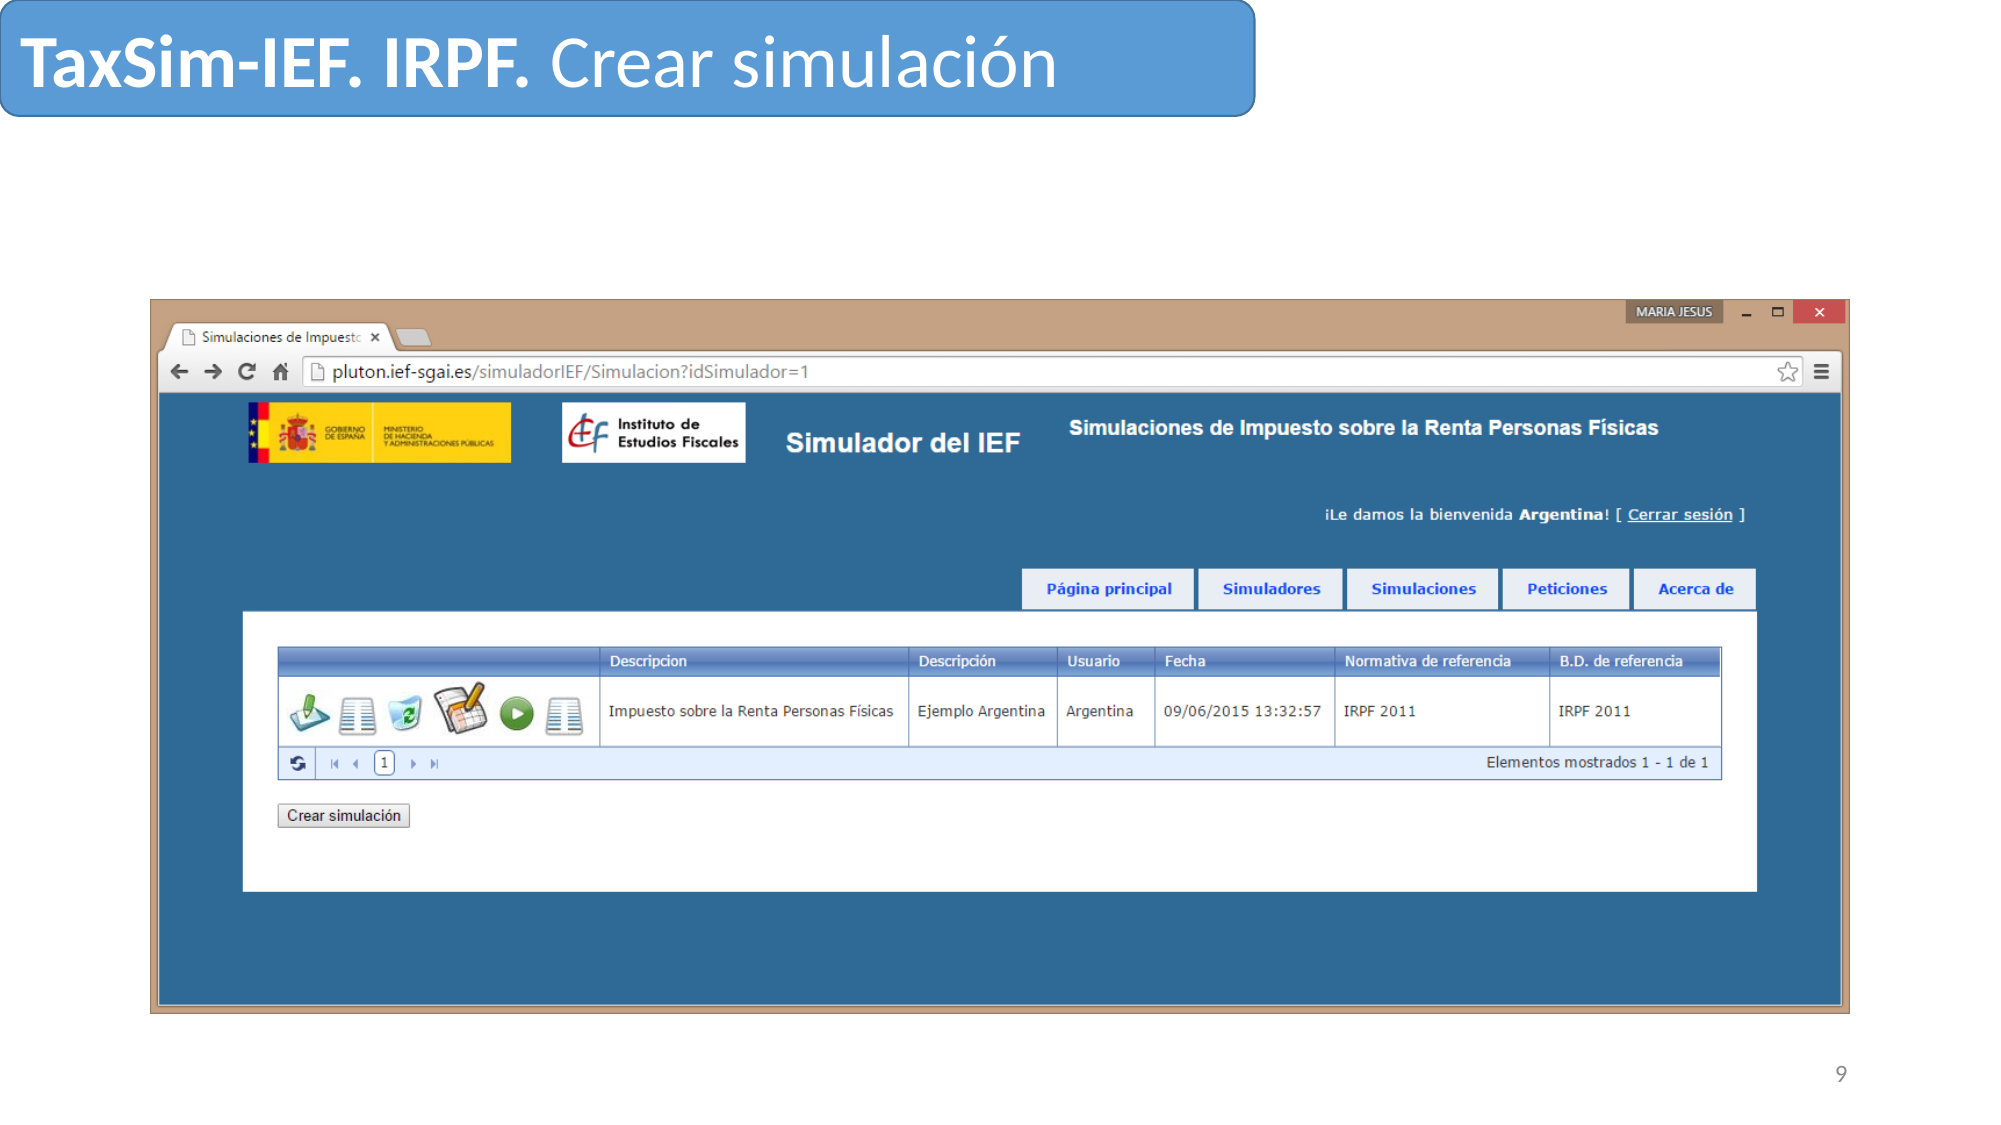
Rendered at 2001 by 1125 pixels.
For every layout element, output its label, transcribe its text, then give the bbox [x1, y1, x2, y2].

slide_number 9 [1412, 1042, 1863, 1103]
text_box TaxSim-IEF. IRPF. Crear simulación [0, 0, 1256, 117]
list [150, 299, 1850, 1014]
